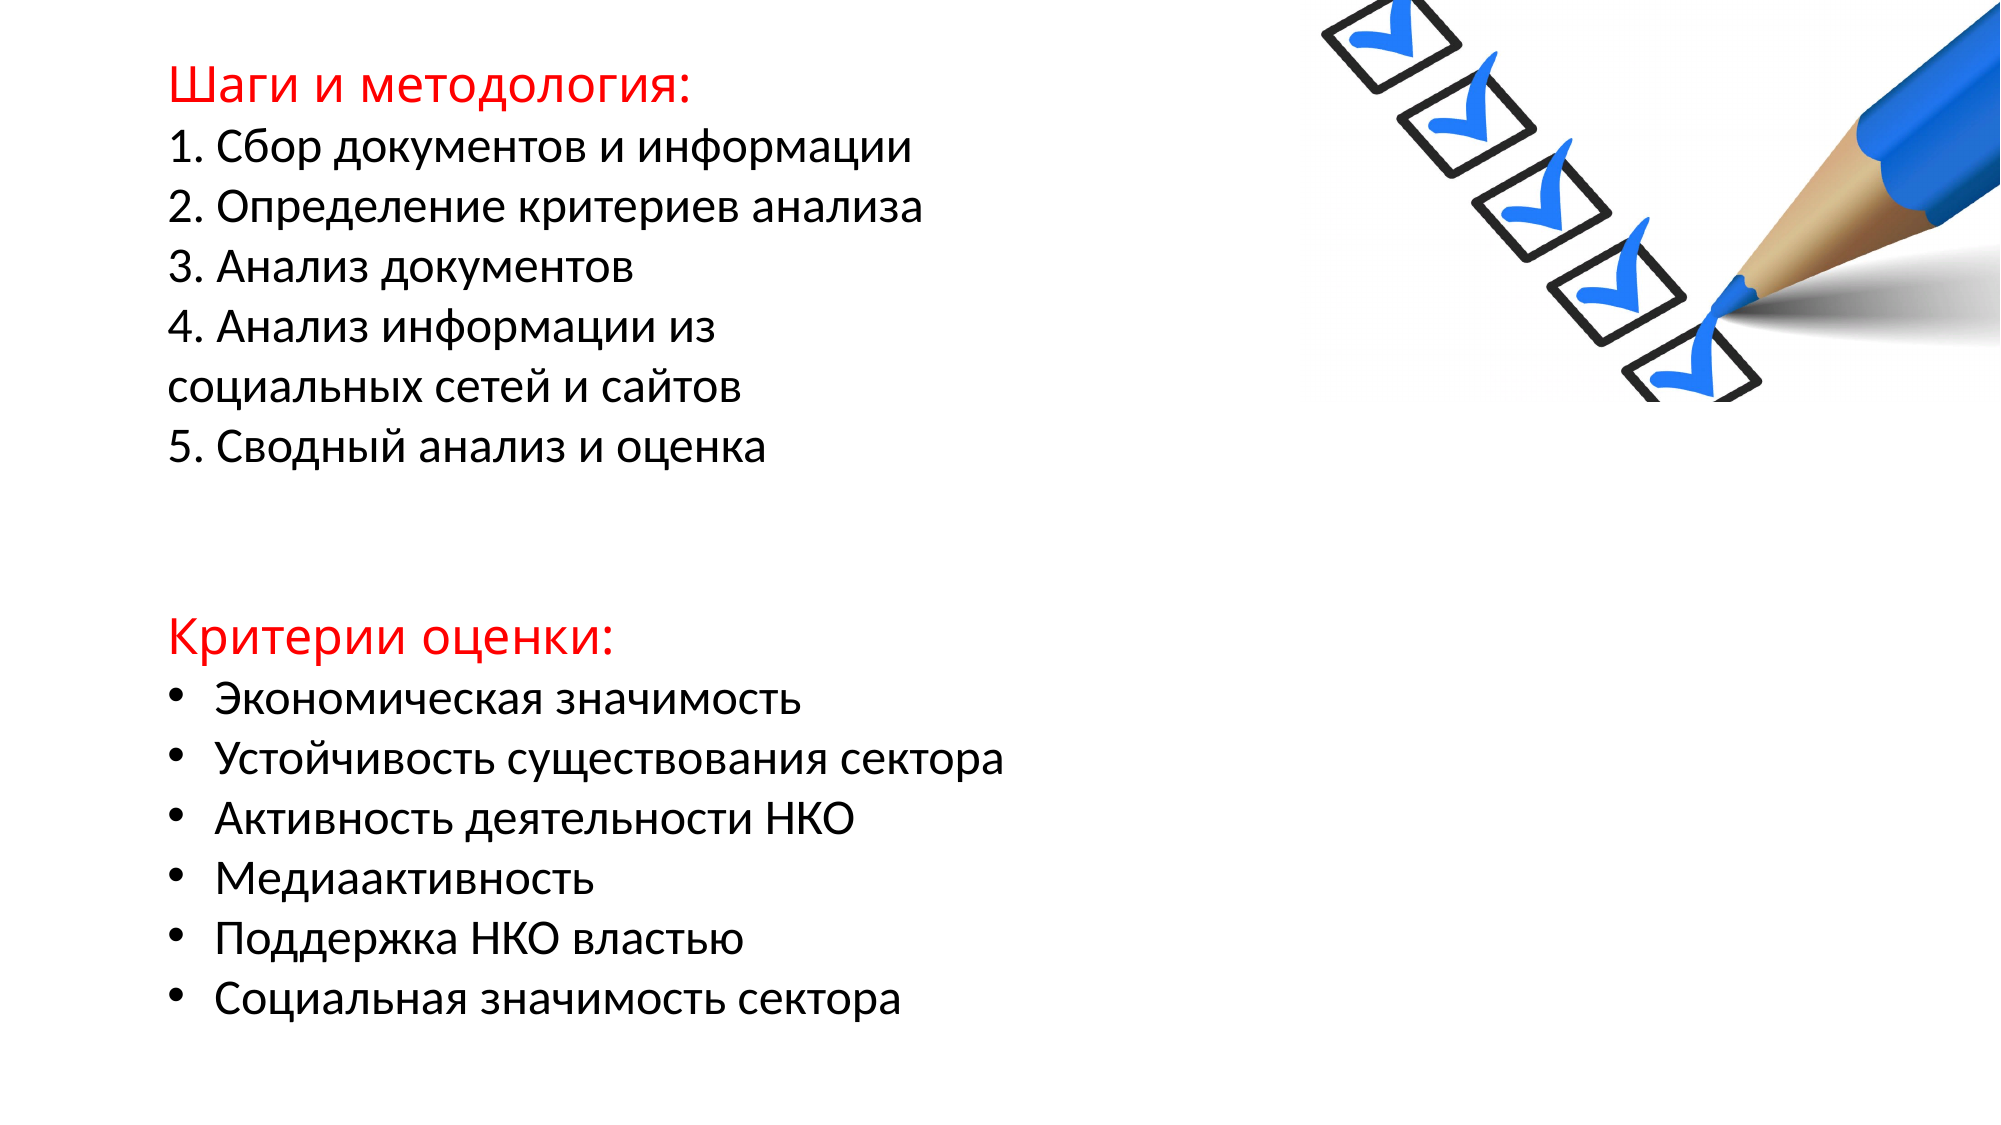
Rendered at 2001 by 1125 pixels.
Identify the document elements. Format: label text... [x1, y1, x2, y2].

text_box Шаги и методология: 1. Сбор документов и информации 2. Определение критериев анализа 3. Анализ документов 4. Анализ информации из социальных сетей и сайтов 5. Сводный анализ и оценка [152, 44, 950, 480]
text_box Критерии оценки: Экономическая значимость Устойчивость существования сектора Активность деятельности НКО Медиаактивность Поддержка НКО властью Социальная значимость сектора [152, 597, 1172, 1032]
picture [1300, 0, 2000, 402]
